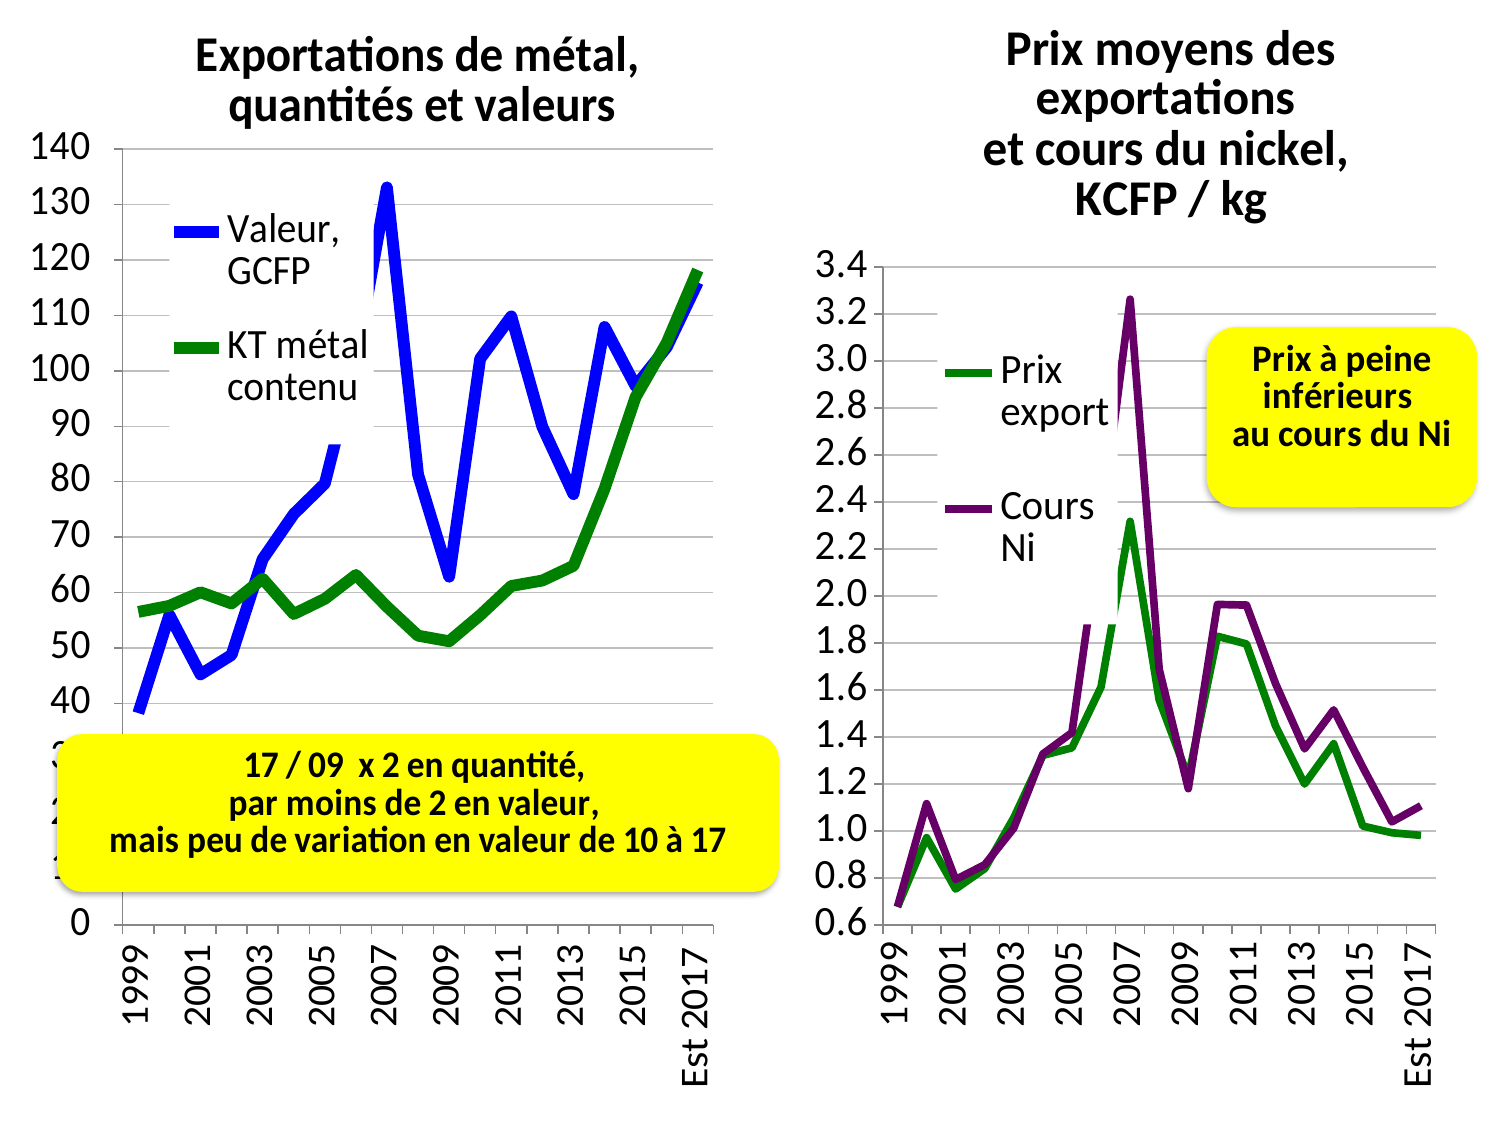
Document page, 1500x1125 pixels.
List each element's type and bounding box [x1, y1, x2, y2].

chart [814, 12, 1500, 1101]
chart [19, 12, 786, 1101]
